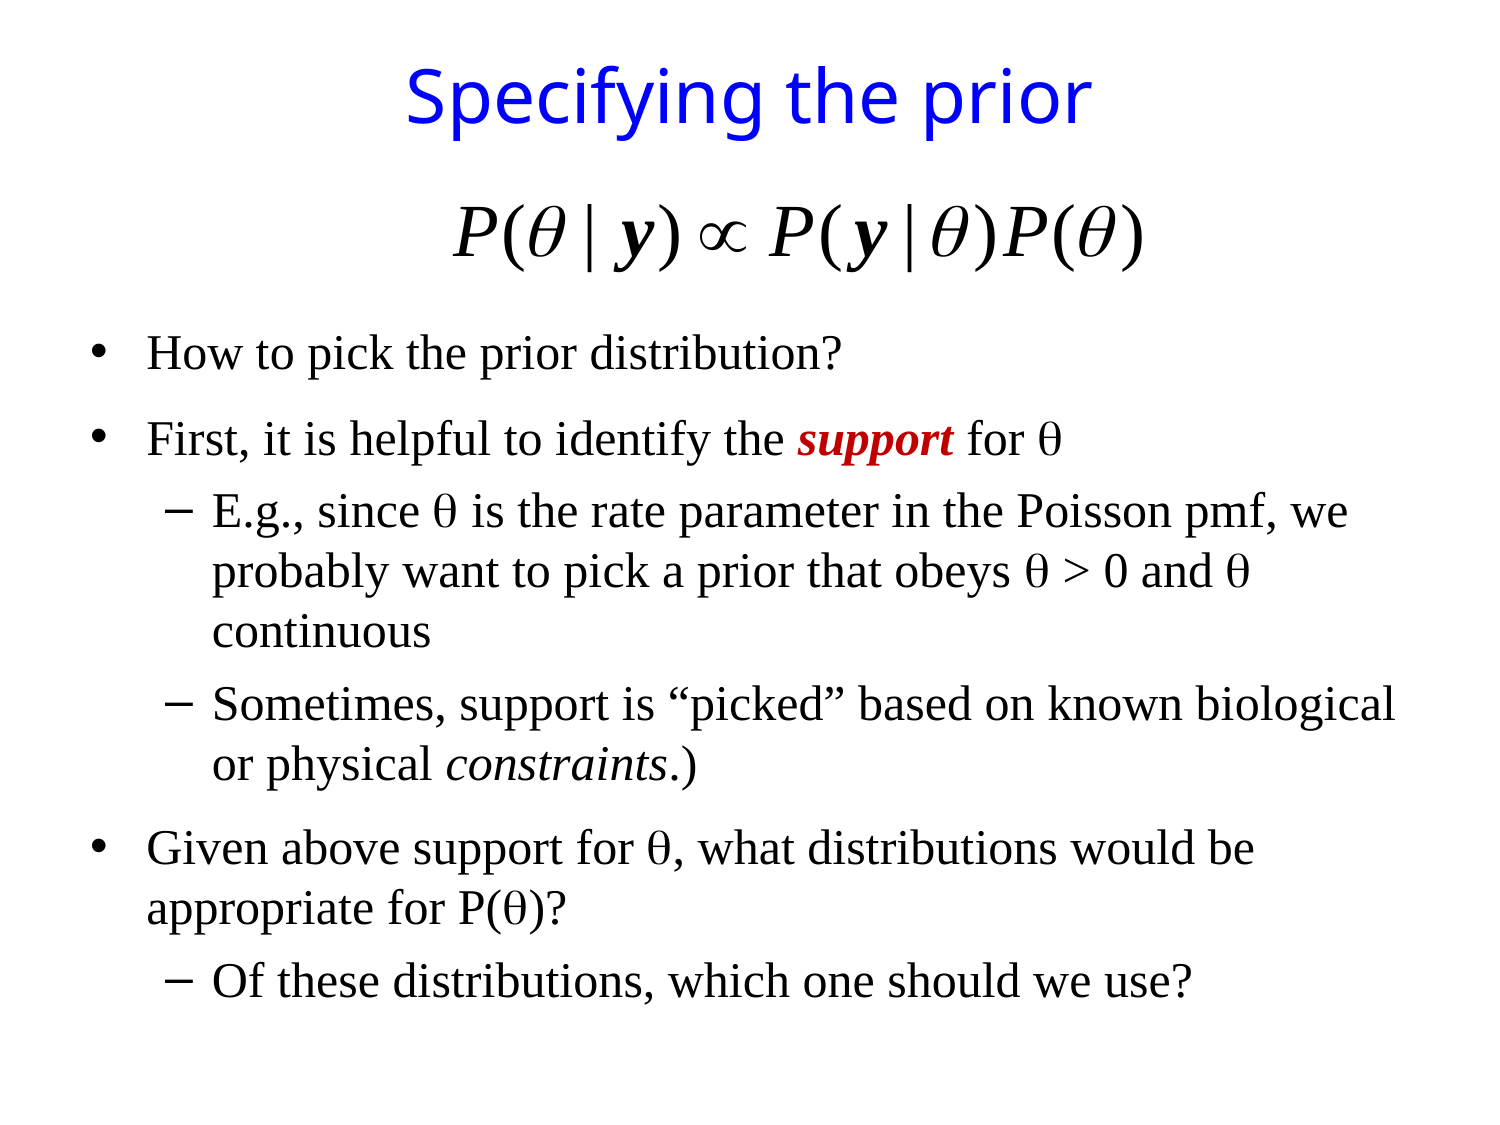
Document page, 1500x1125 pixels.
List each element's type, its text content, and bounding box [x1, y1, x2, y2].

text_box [439, 187, 1160, 288]
title Specifying the prior [75, 0, 1425, 188]
list How to pick the prior distribution? First, it is helpful to identify the support for  E.g., since  is the rate parameter in the Poisson pmf, we probably want to pick a prior that obeys  > 0 and  continuous Sometimes, support is “picked” based on known biological or physical constraints.) Given above support for , what distributions would be appropriate for P()? Of these distributions, which one should we use? [75, 312, 1450, 1018]
